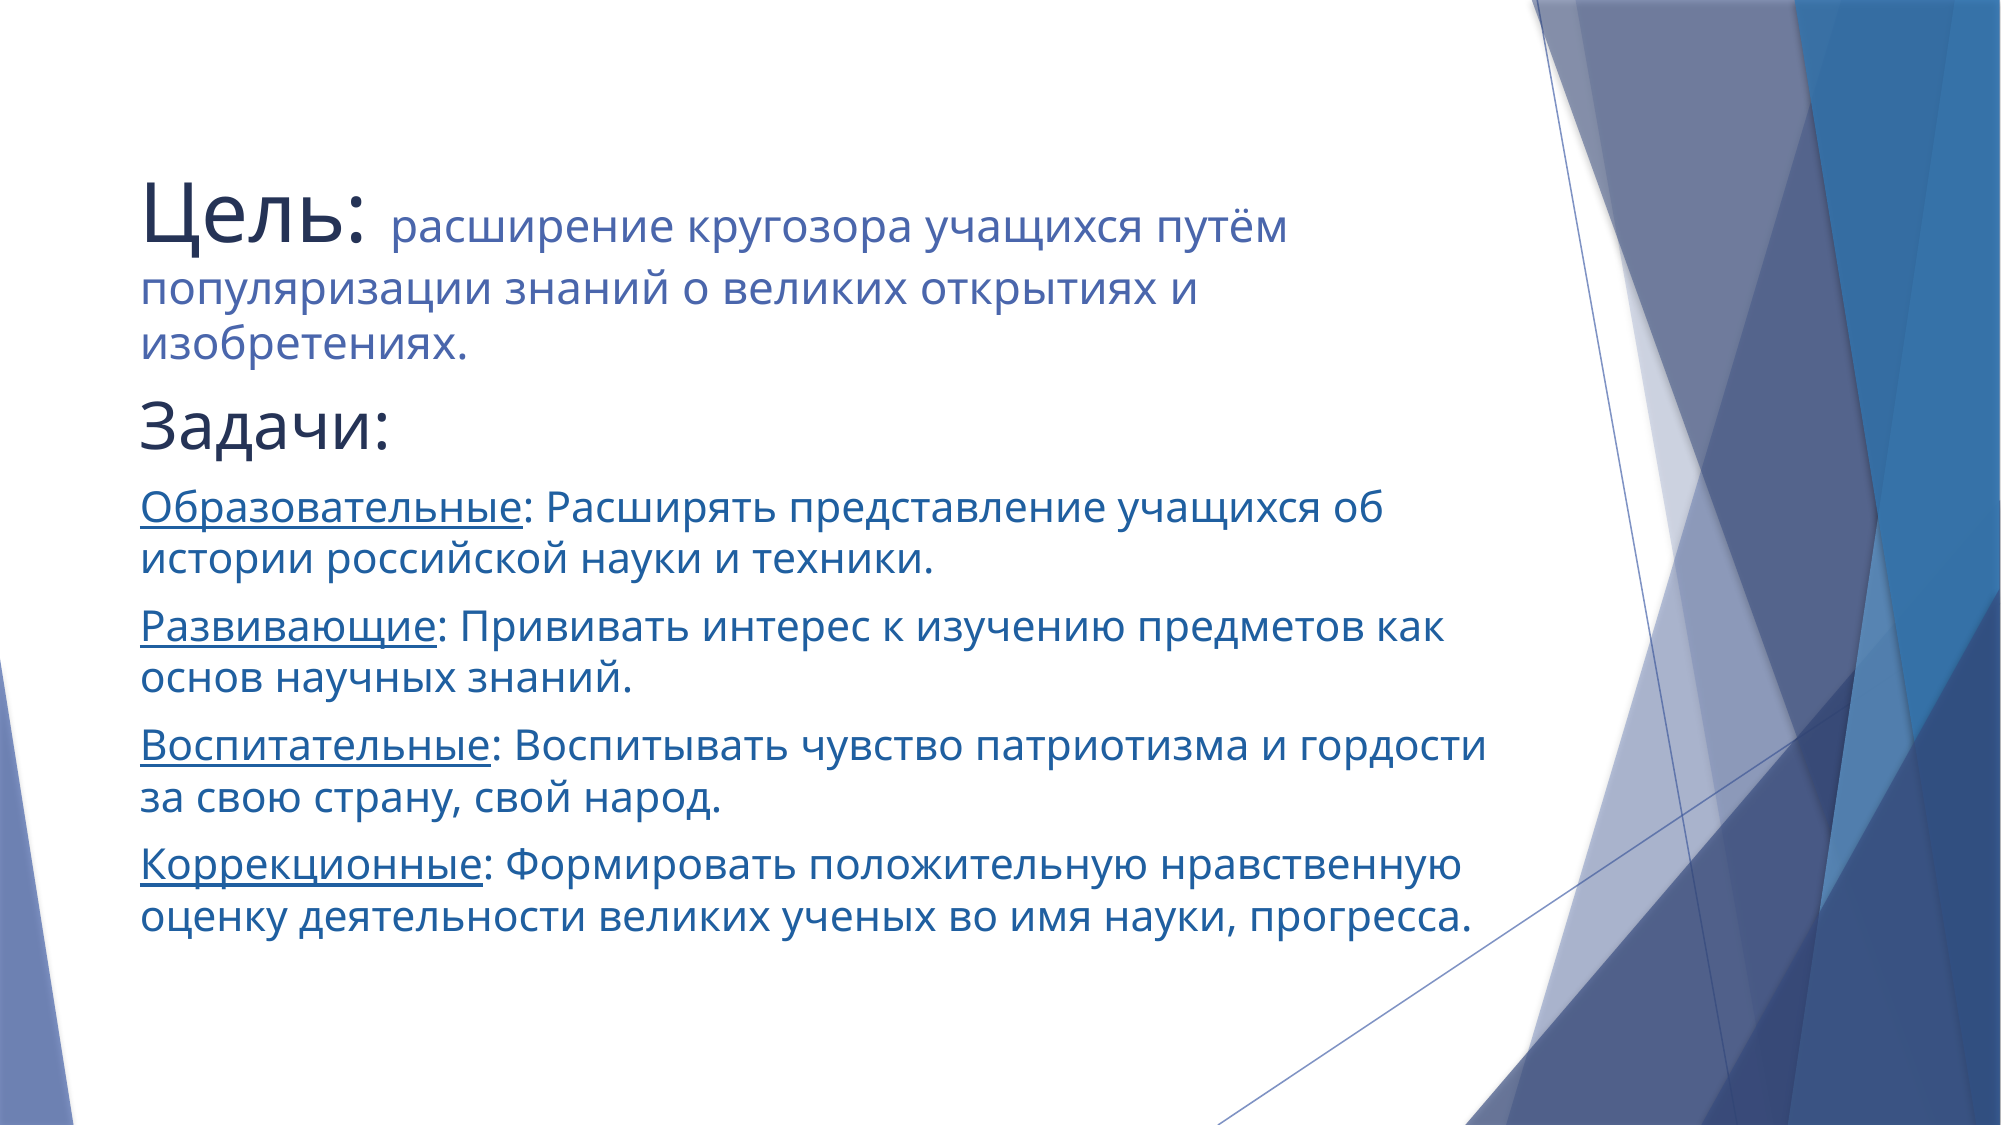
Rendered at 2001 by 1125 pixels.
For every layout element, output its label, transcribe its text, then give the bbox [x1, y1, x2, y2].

list Задачи: Образовательные: Расширять представление учащихся об истории российской науки и техники. Развивающие: Прививать интерес к изучению предметов как основ научных знаний. Воспитательные: Воспитывать чувство патриотизма и гордости за свою страну, свой народ. Коррекционные: Формировать положительную нравственную оценку деятельности великих ученых во имя науки, прогресса. [124, 376, 1535, 951]
title Цель: расширение кругозора учащихся путём популяризации знаний о великих открытиях и изобретениях. [124, 76, 1535, 376]
